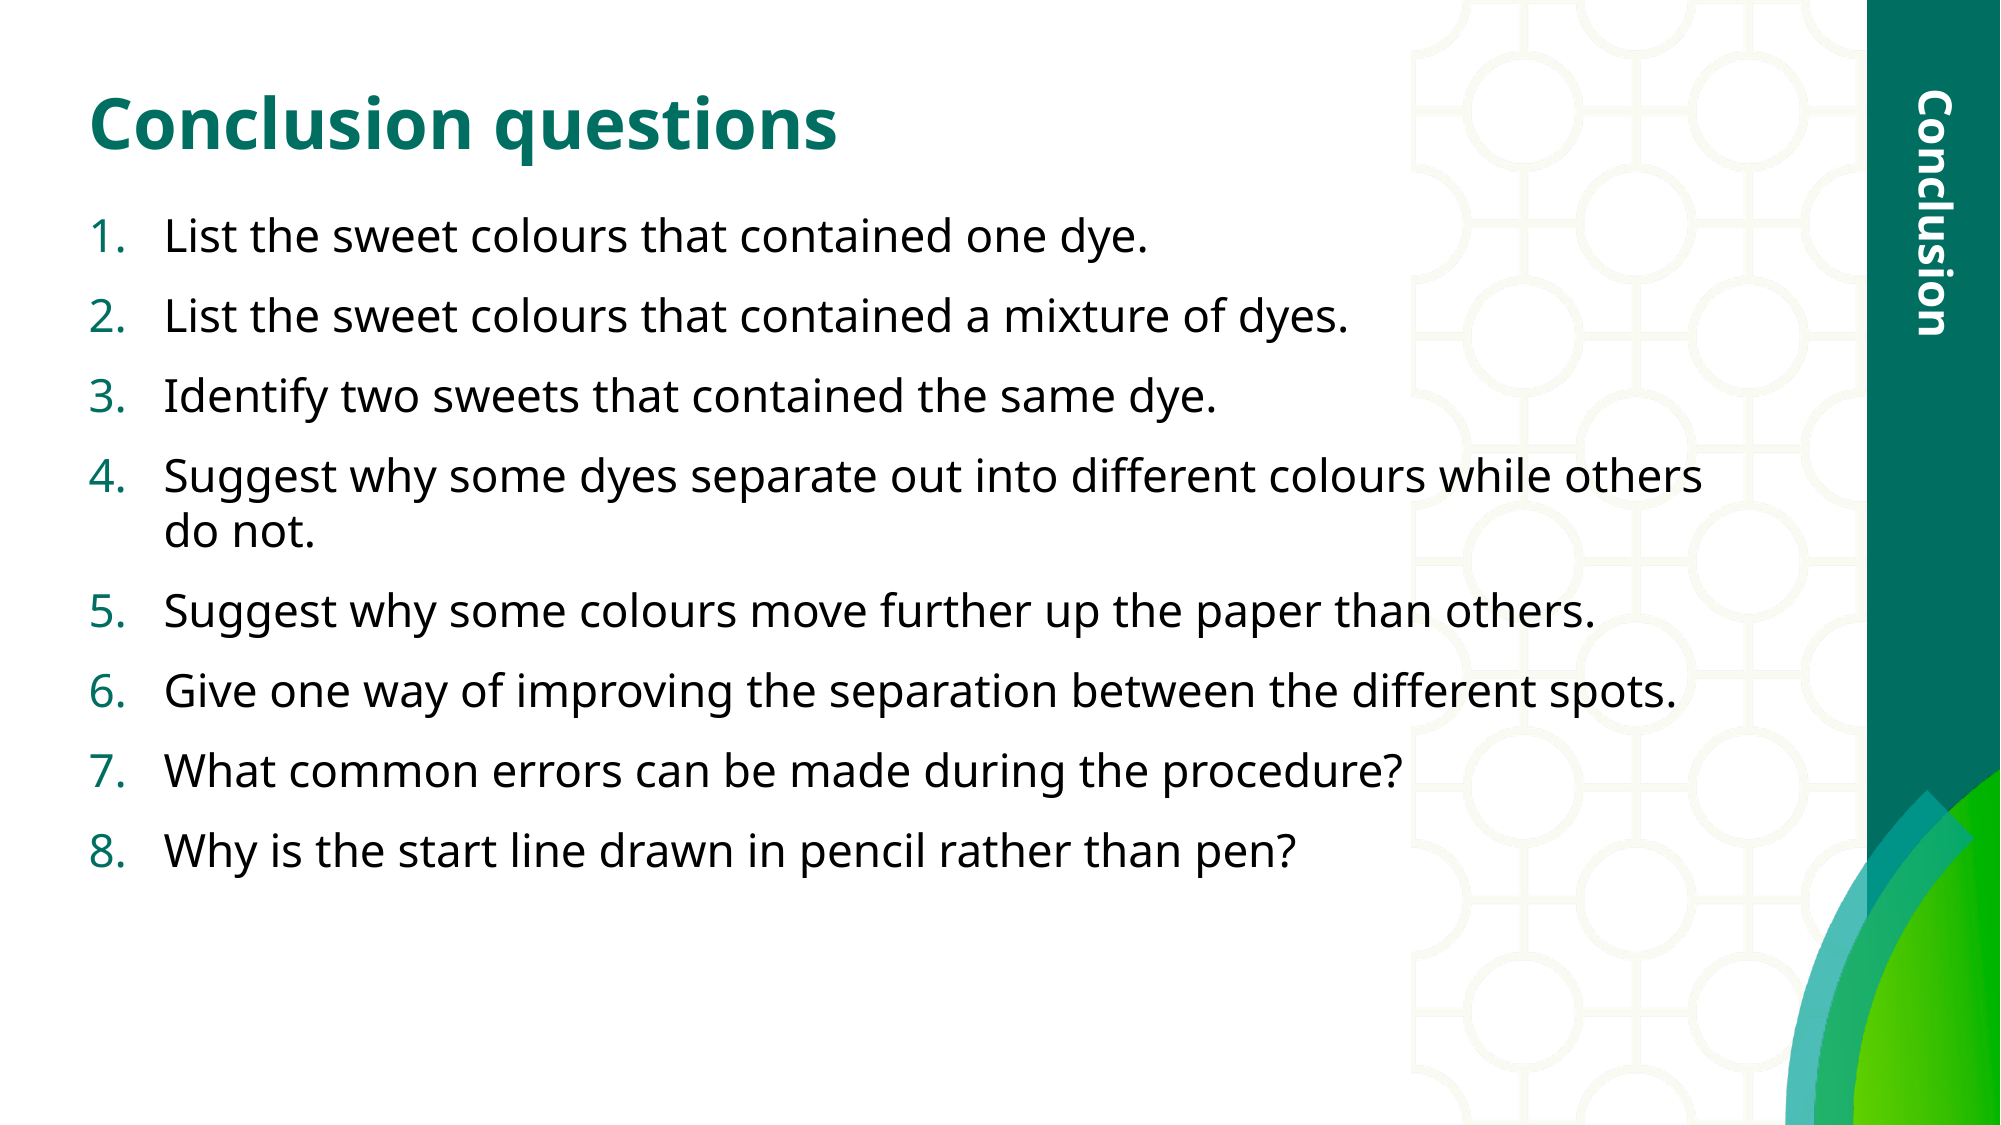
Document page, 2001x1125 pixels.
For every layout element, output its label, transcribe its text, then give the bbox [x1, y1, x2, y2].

text_box Conclusion [1867, 88, 2000, 768]
list List the sweet colours that contained one dye. List the sweet colours that contained a mixture of dyes. Identify two sweets that contained the same dye. Suggest why some dyes separate out into different colours while others do not. Suggest why some colours move further up the paper than others. Give one way of improving the separation between the different spots. What common errors can be made during the procedure? Why is the start line drawn in pencil rather than pen? [88, 206, 1743, 1034]
picture [1411, 0, 2001, 1125]
title Conclusion questions [88, 88, 1743, 161]
